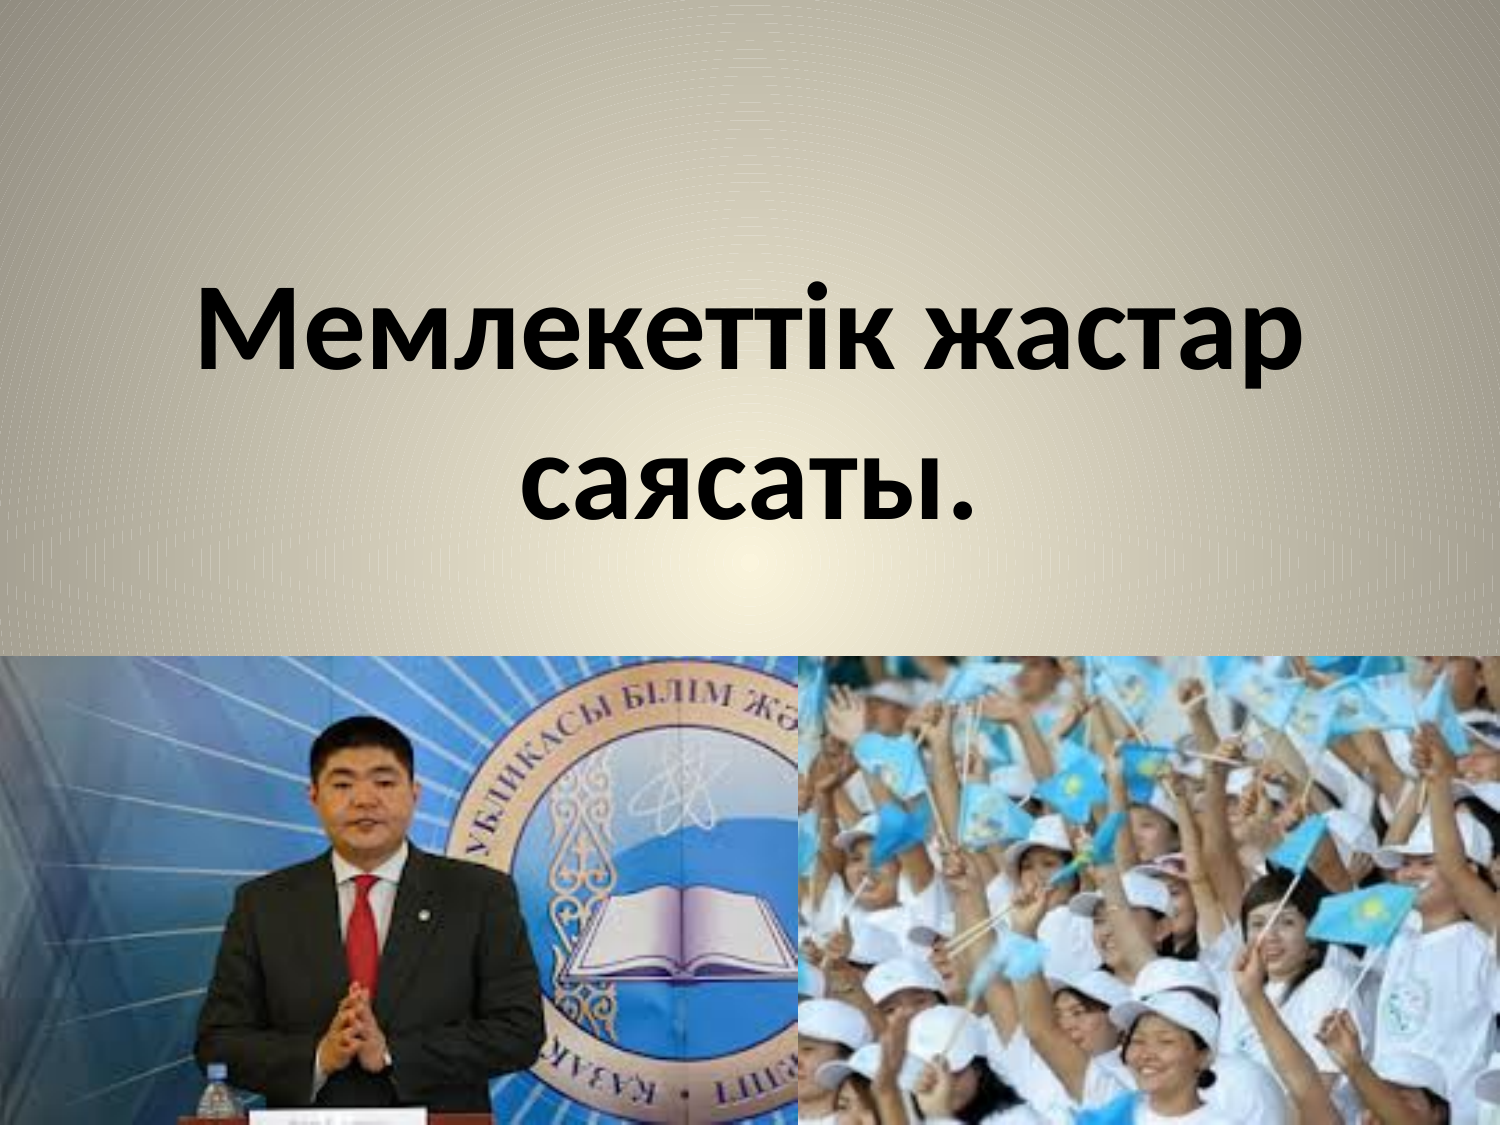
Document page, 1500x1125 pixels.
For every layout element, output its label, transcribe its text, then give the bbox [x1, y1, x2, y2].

title Мемлекеттік жастар саясаты. [112, 349, 1388, 591]
picture [0, 656, 1500, 1125]
